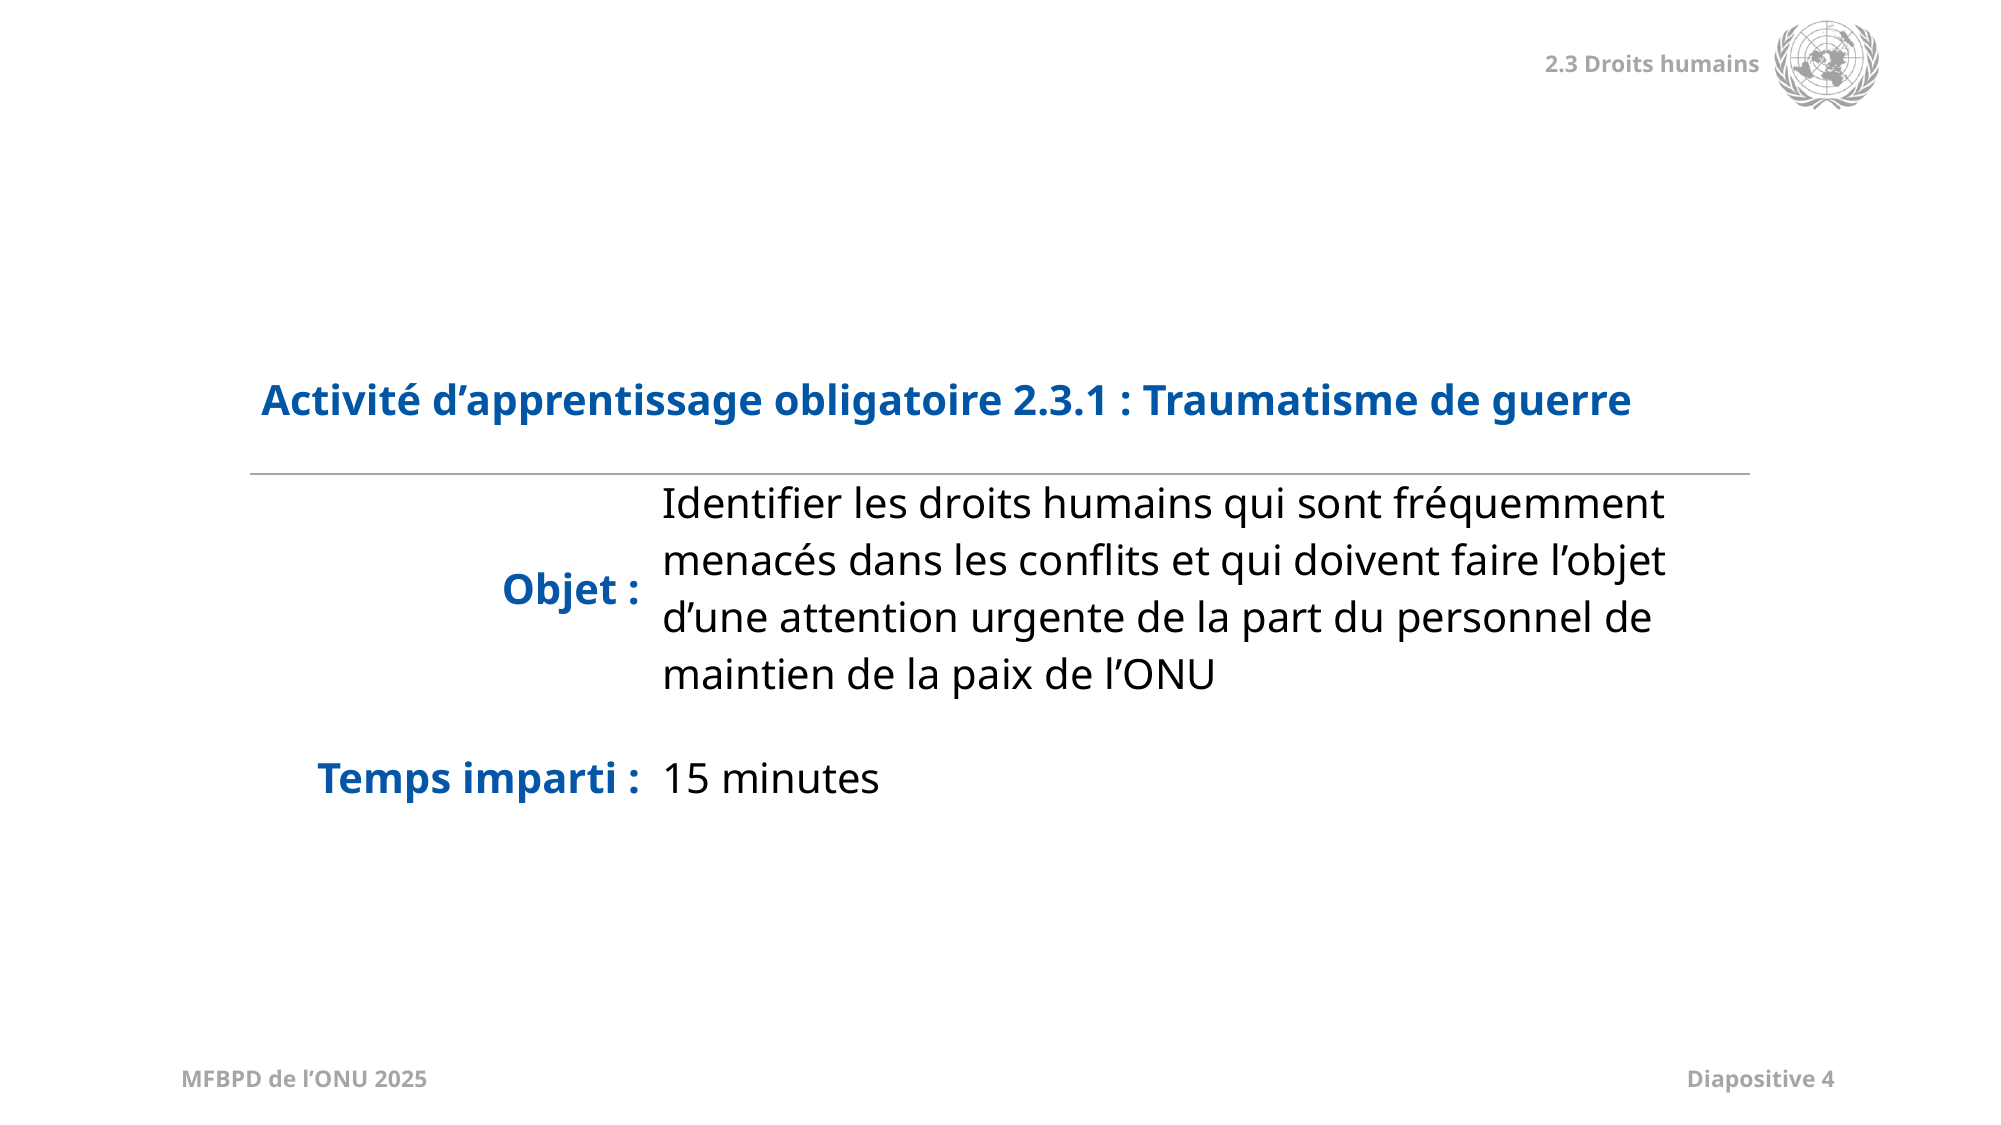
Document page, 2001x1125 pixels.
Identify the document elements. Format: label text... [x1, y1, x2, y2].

table_cell 15 minutes [651, 702, 1750, 852]
table_header Activité d’apprentissage obligatoire 2.3.1 : Traumatisme de guerre [250, 324, 1750, 473]
table_cell Identifier les droits humains qui sont fréquemment menacés dans les conflits et qui doivent faire l’objet d’une attention urgente de la part du personnel de maintien de la paix de l’ONU [651, 475, 1750, 702]
table_cell Temps imparti : [250, 702, 651, 852]
table_cell Objet : [250, 475, 651, 702]
